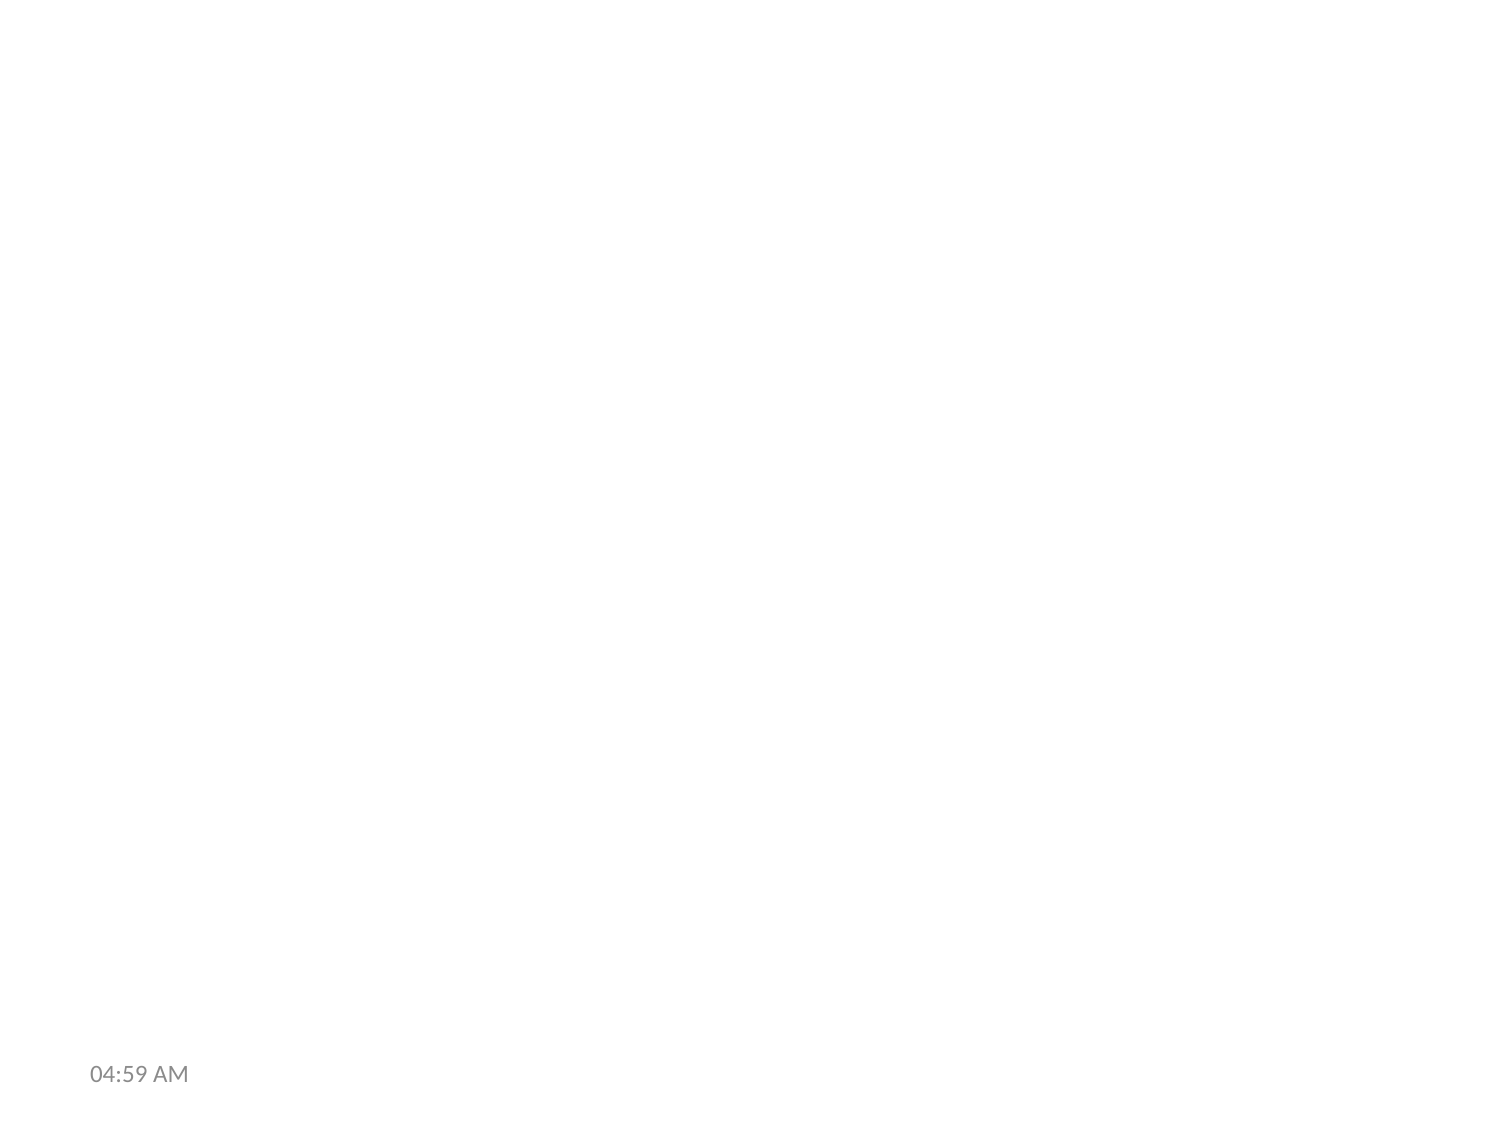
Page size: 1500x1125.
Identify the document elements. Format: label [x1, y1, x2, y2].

slide_number [75, 1042, 425, 1103]
